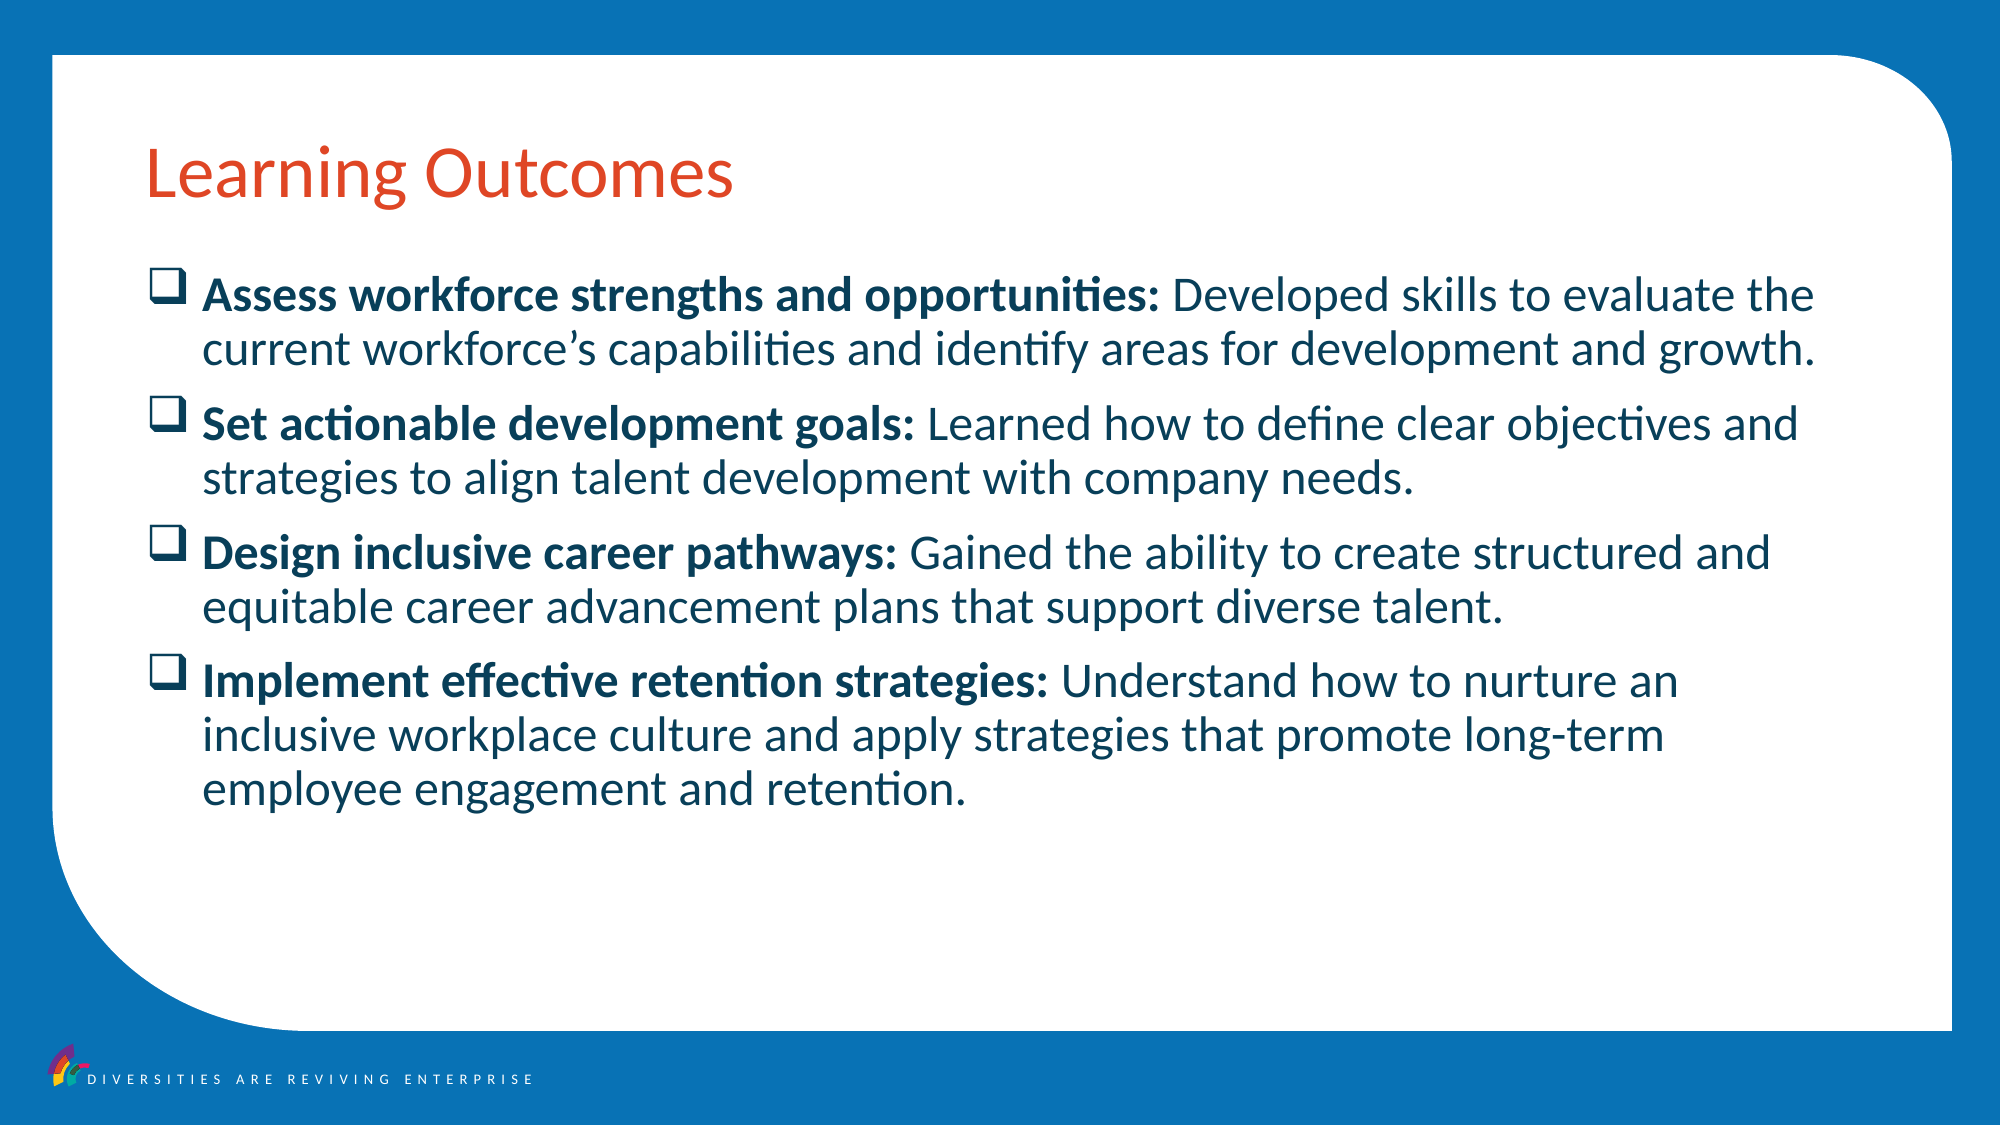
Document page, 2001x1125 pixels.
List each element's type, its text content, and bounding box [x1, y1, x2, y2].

list Assess workforce strengths and opportunities: Developed skills to evaluate the current workforce’s capabilities and identify areas for development and growth. Set actionable development goals: Learned how to define clear objectives and strategies to align talent development with company needs. Design inclusive career pathways: Gained the ability to create structured and equitable career advancement plans that support diverse talent. Implement effective retention strategies: Understand how to nurture an inclusive workplace culture and apply strategies that promote long-term employee engagement and retention. [130, 260, 1869, 893]
list Learning Outcomes [130, 124, 1869, 257]
